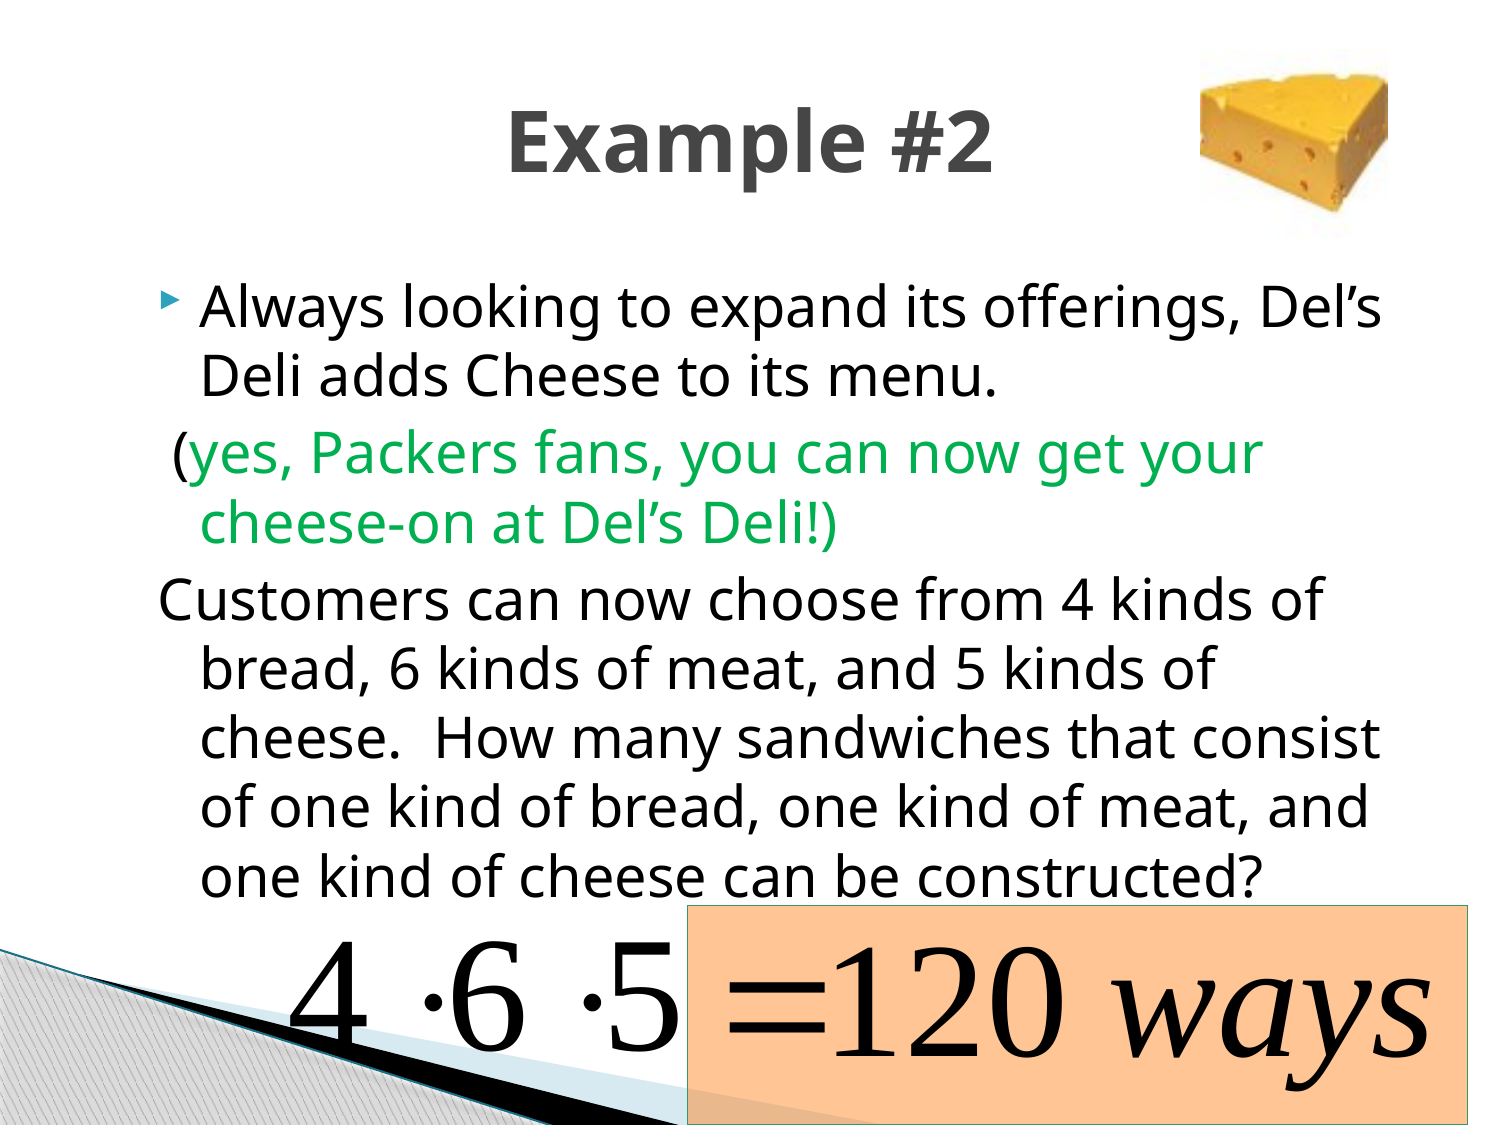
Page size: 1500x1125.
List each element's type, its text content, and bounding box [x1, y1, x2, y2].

list Always looking to expand its offerings, Del’s Deli adds Cheese to its menu. (yes, Packers fans, you can now get your cheese-on at Del’s Deli!) Customers can now choose from 4 kinds of bread, 6 kinds of meat, and 5 kinds of cheese. How many sandwiches that consist of one kind of bread, one kind of meat, and one kind of cheese can be constructed? [125, 262, 1400, 938]
picture [1199, 49, 1388, 238]
title Example #2 [75, 45, 1425, 233]
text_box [262, 899, 715, 1092]
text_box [687, 905, 1468, 1125]
